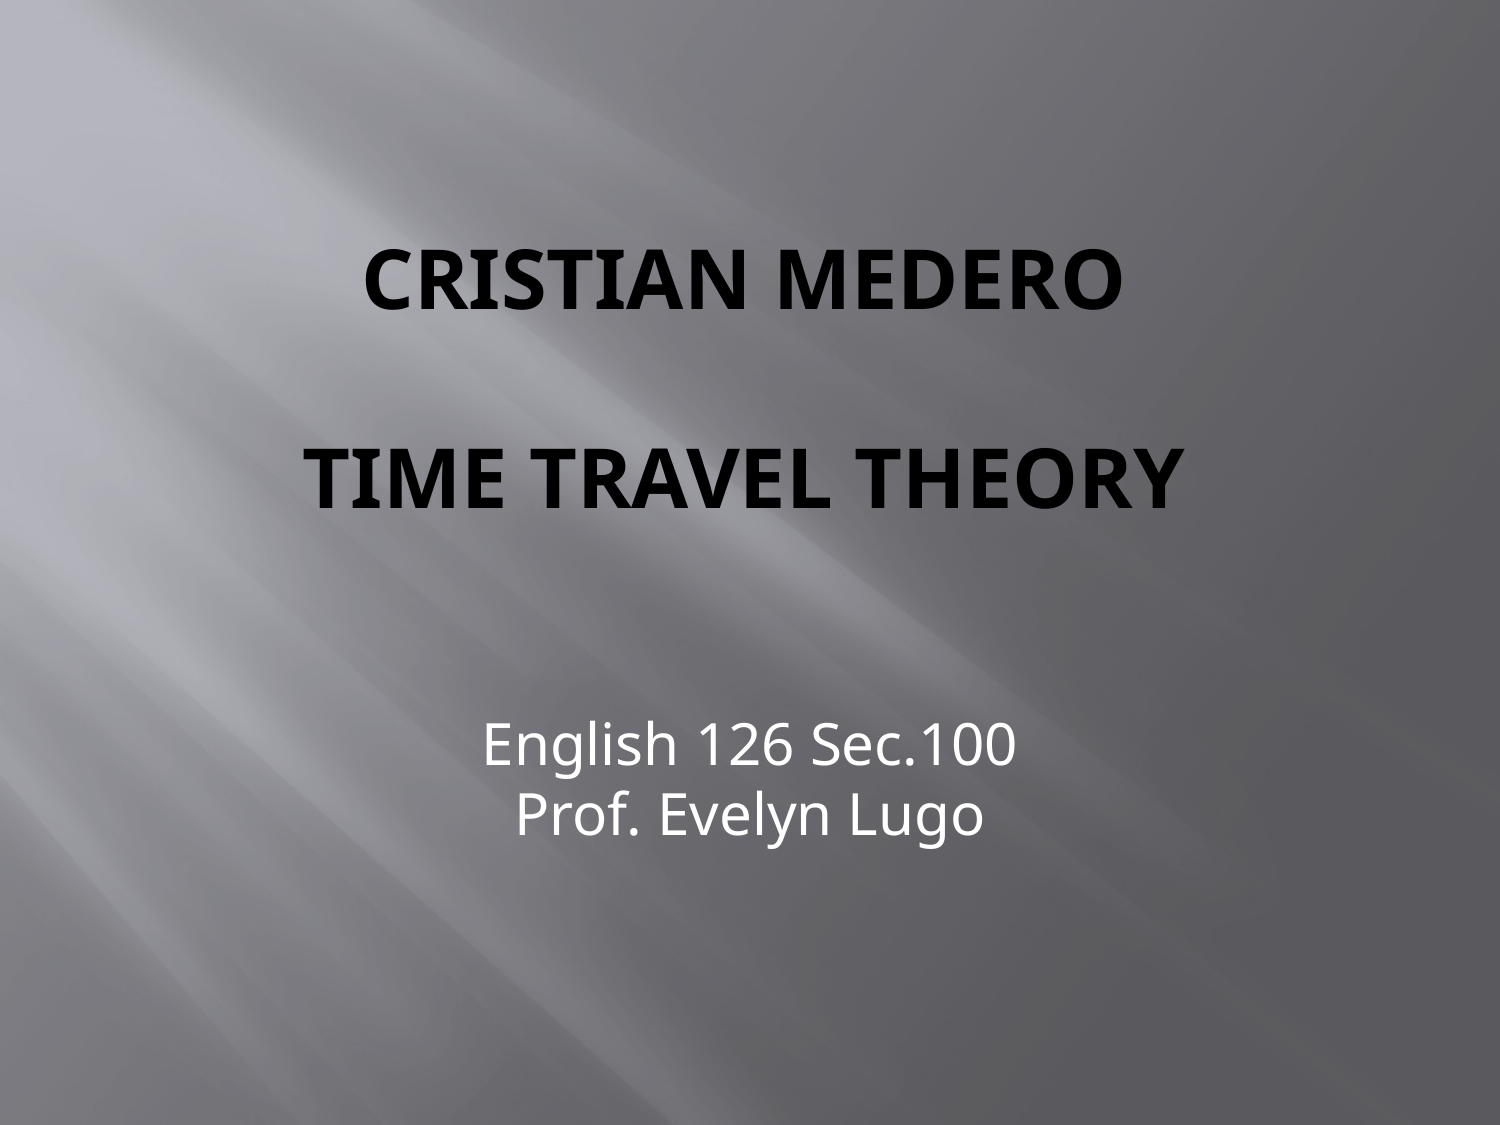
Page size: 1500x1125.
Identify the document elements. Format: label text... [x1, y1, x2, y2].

subtitle English 126 Sec.100 Prof. Evelyn Lugo [225, 699, 1275, 950]
title Cristian Medero Time Travel Theory [69, 224, 1420, 525]
